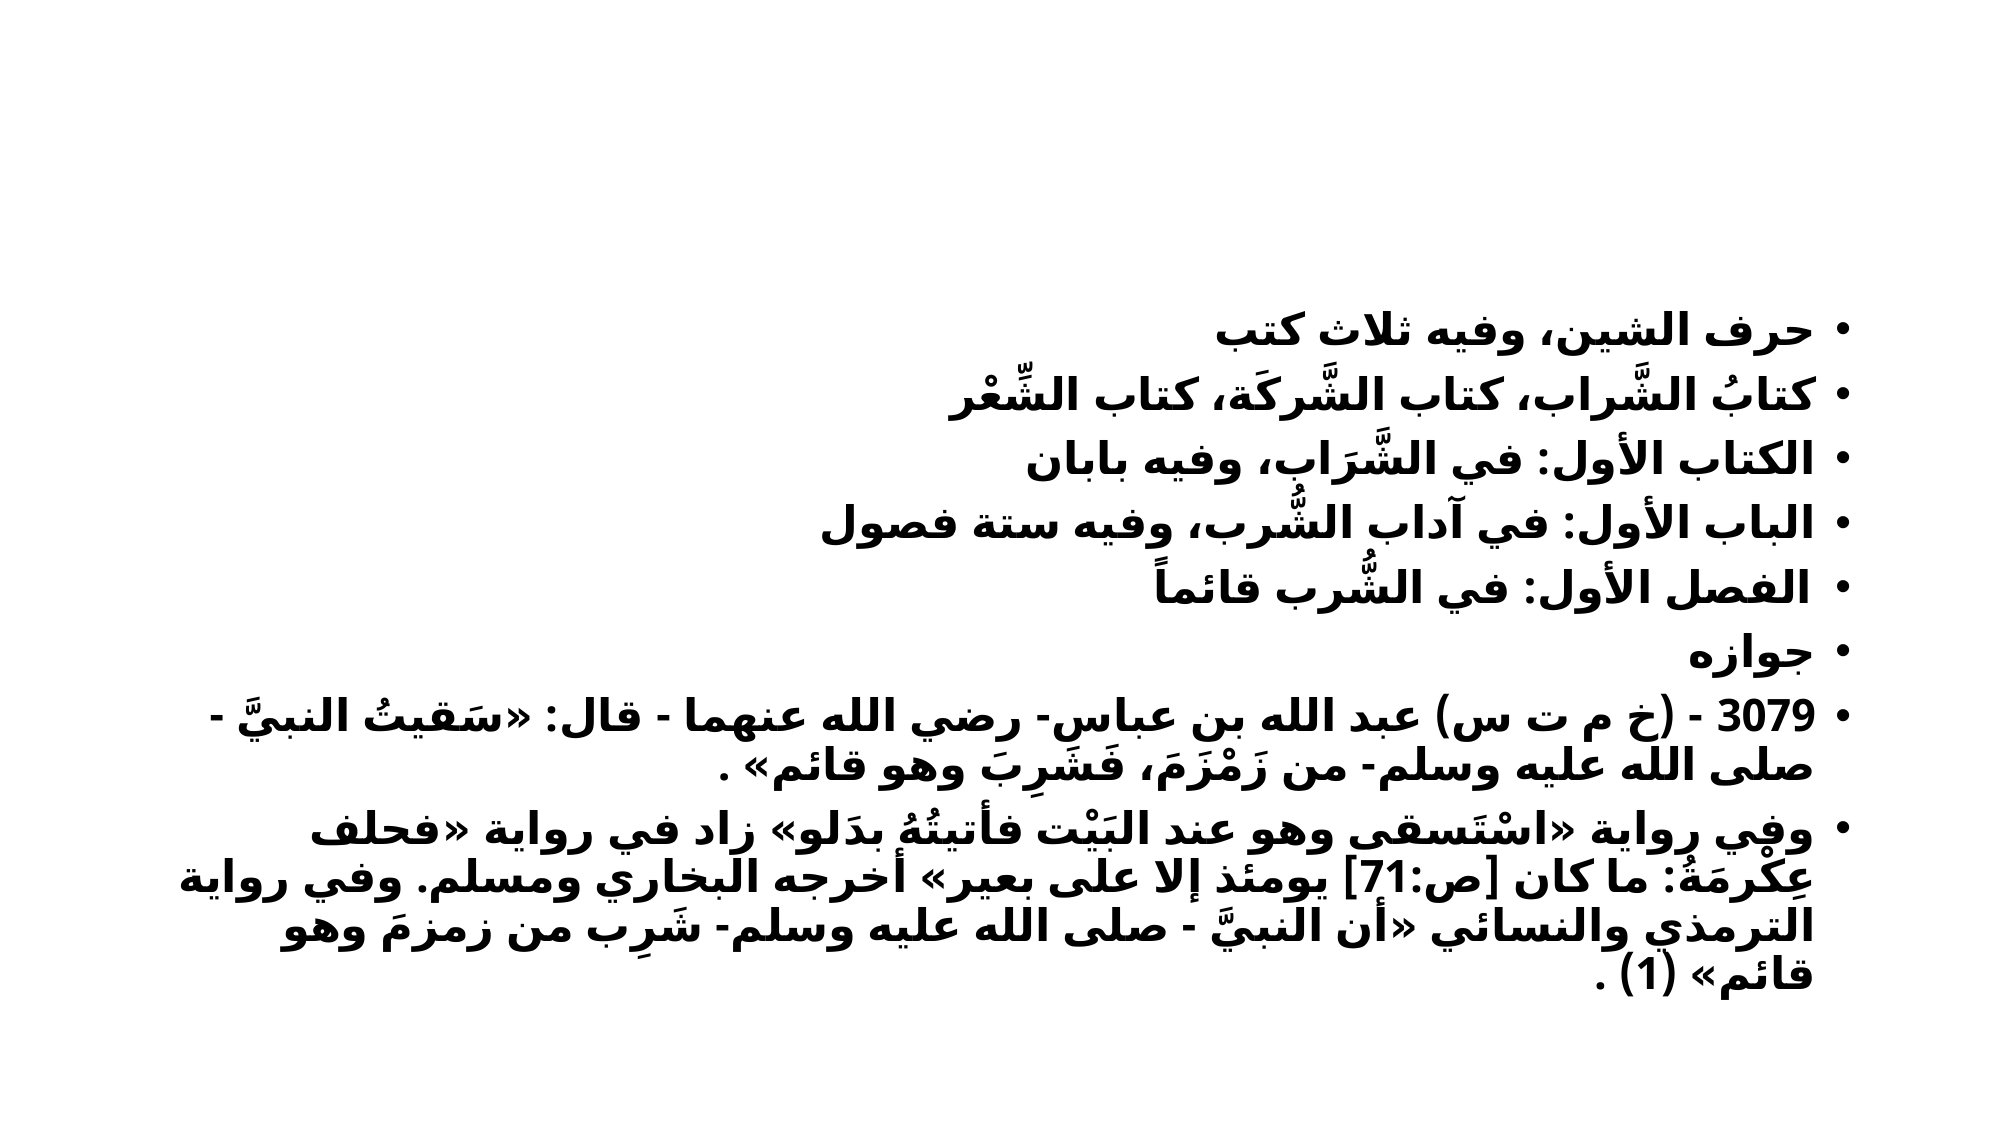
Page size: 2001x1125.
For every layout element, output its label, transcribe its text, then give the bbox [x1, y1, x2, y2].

list حرف الشين، وفيه ثلاث كتب كتابُ الشَّراب، كتاب الشَّركَة، كتاب الشِّعْر الكتاب الأول: في الشَّرَاب، وفيه بابان الباب الأول: في آداب الشُّرب، وفيه ستة فصول الفصل الأول: في الشُّرب قائماً جوازه 3079 - (خ م ت س) عبد الله بن عباس- رضي الله عنهما - قال: «سَقيتُ النبيَّ - صلى الله عليه وسلم- من زَمْزَمَ، فَشَرِبَ وهو قائم» . وفي رواية «اسْتَسقى وهو عند البَيْت فأتيتُهُ بدَلو» زاد في رواية «فحلف عِكْرمَةُ: ما كان [ص:71] يومئذ إلا على بعير» أخرجه البخاري ومسلم. وفي رواية الترمذي والنسائي «أن النبيَّ - صلى الله عليه وسلم- شَرِب من زمزمَ وهو قائم» (1) . [137, 299, 1863, 1014]
